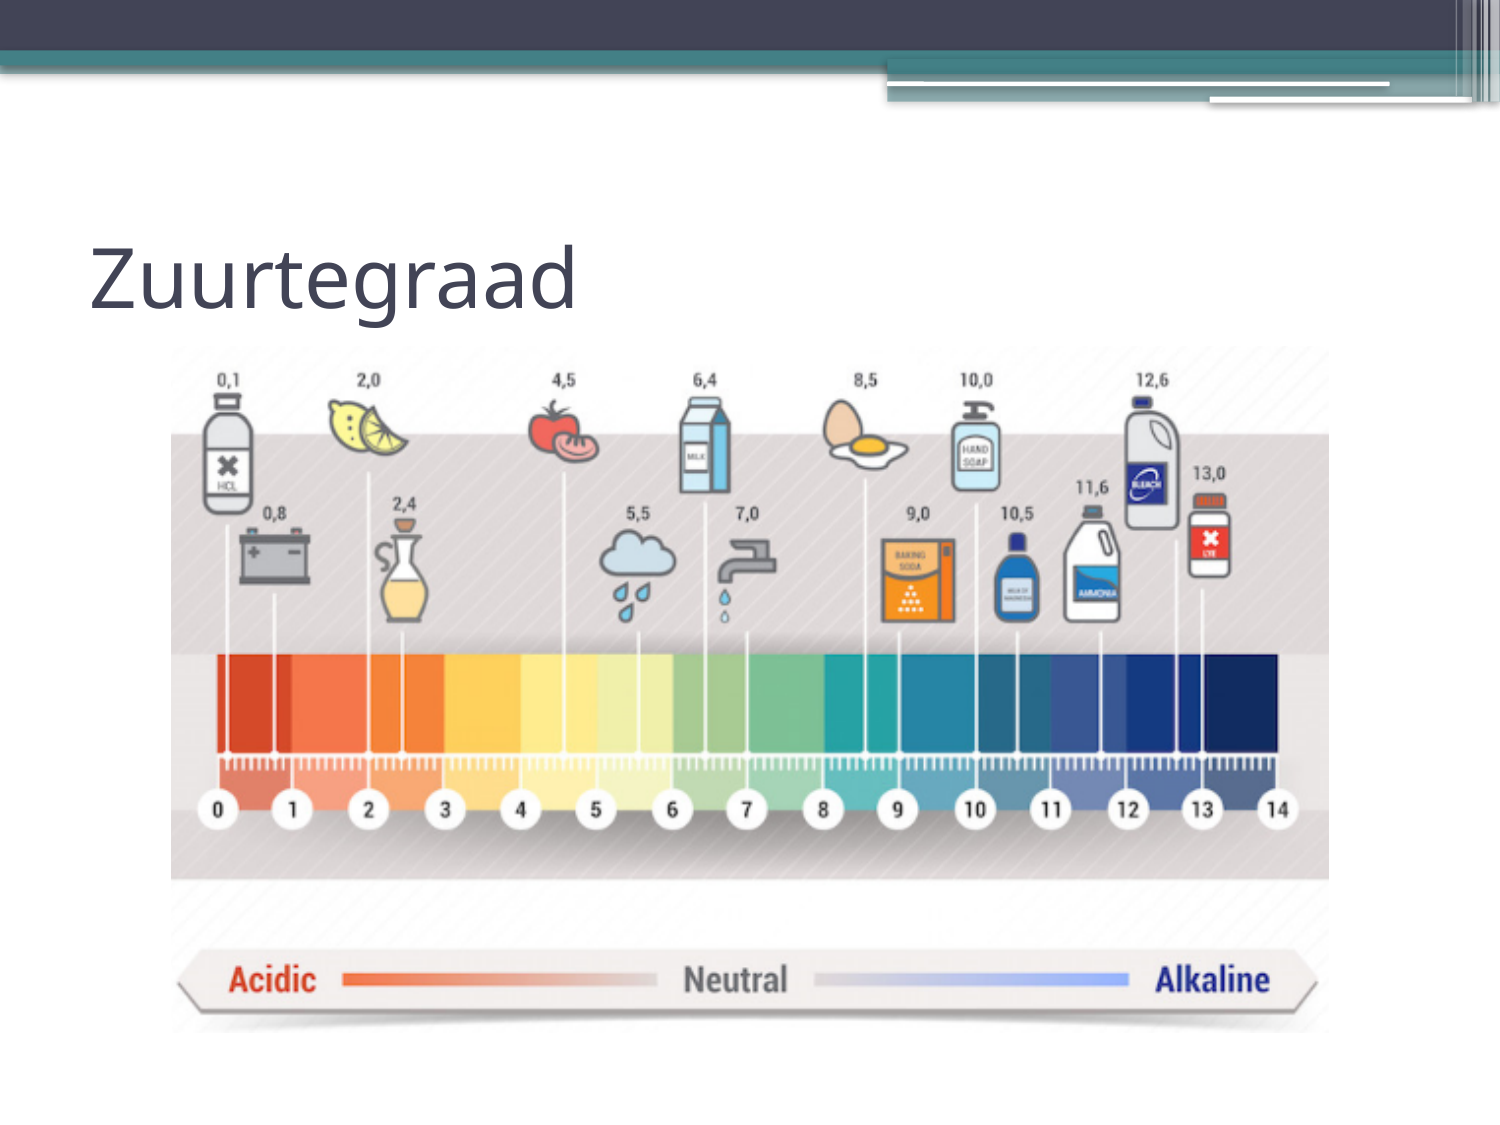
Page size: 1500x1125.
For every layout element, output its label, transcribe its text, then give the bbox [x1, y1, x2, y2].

list [75, 368, 1425, 1079]
title Zuurtegraad [75, 187, 1425, 363]
picture [170, 346, 1329, 1033]
